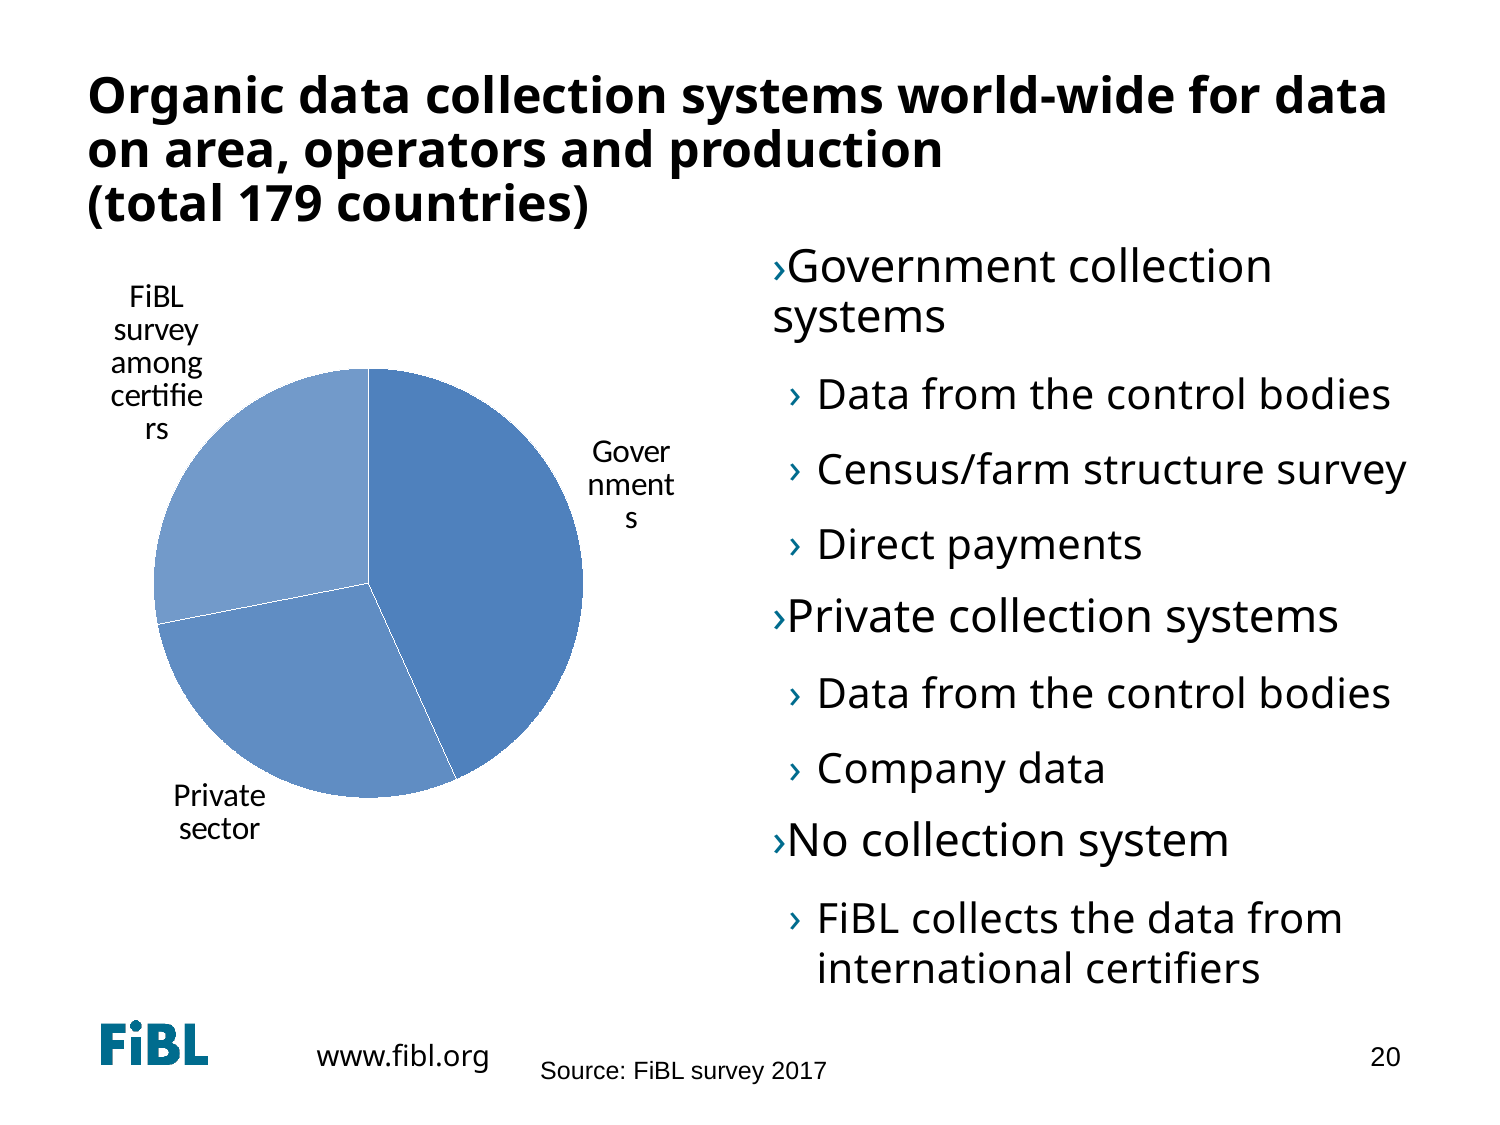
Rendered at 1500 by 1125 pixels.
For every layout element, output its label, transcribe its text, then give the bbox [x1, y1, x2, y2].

chart [92, 243, 747, 1012]
picture [159, 1049, 168, 1056]
title Organic data collection systems world-wide for data on area, operators and production (total 179 countries) [87, 69, 1442, 185]
picture [101, 1020, 208, 1065]
list Government collection systems Data from the control bodies Census/farm structure survey Direct payments Private collection systems Data from the control bodies Company data No collection system FiBL collects the data from international certifiers [772, 243, 1427, 1012]
slide_number 20 [1270, 1020, 1401, 1080]
picture [159, 1032, 165, 1039]
text_box Source: FiBL survey 2017 [525, 1046, 869, 1092]
